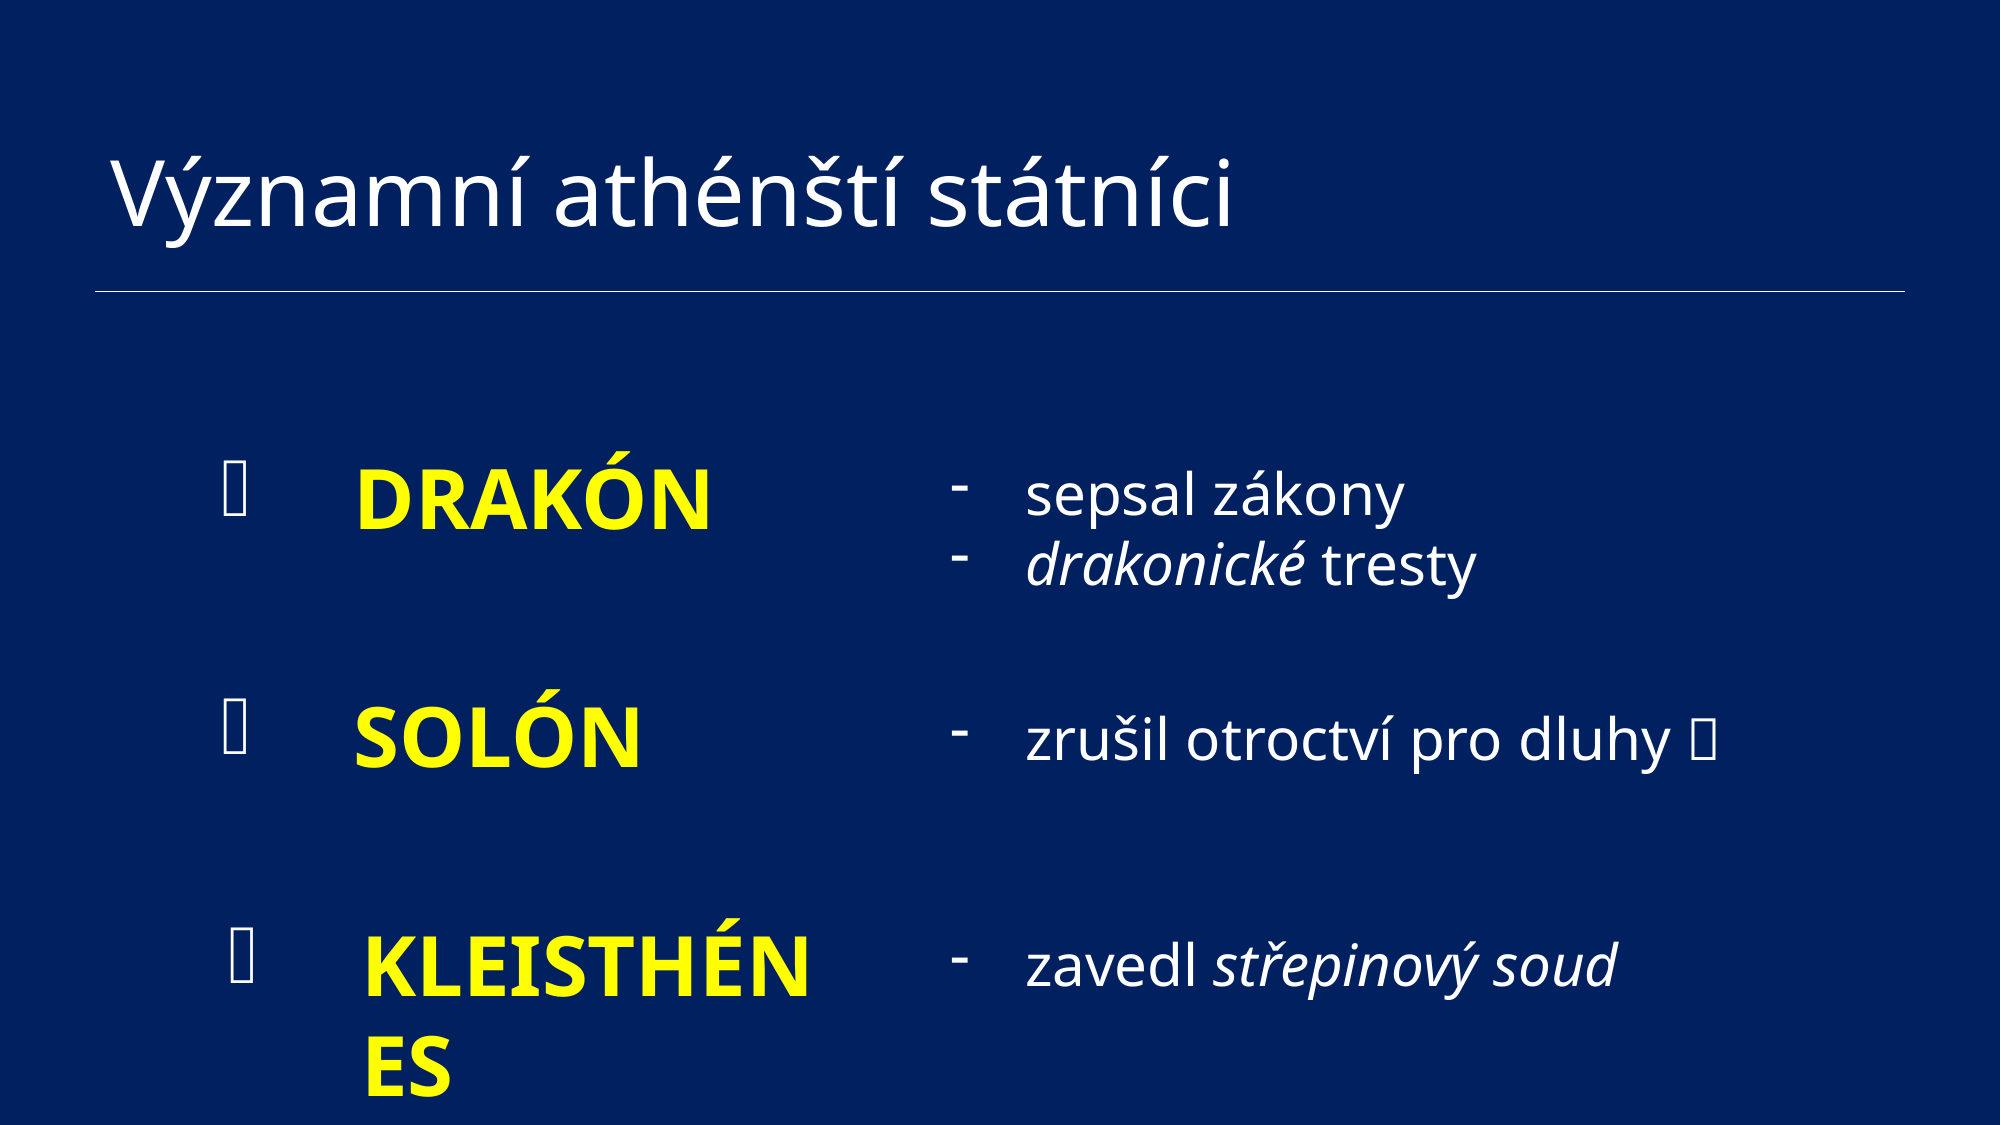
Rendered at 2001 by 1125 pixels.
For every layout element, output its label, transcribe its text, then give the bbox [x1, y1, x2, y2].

text_box KLEISTHÉNES [213, 905, 859, 1121]
text_box sepsal zákony drakonické tresty [935, 449, 2000, 605]
text_box Významní athénští státníci [95, 139, 1821, 288]
text_box zavedl střepinový soud [935, 921, 2000, 1006]
text_box zrušil otroctví pro dluhy  [935, 694, 2000, 780]
text_box DRAKÓN [206, 439, 766, 554]
text_box SOLÓN [206, 677, 766, 792]
